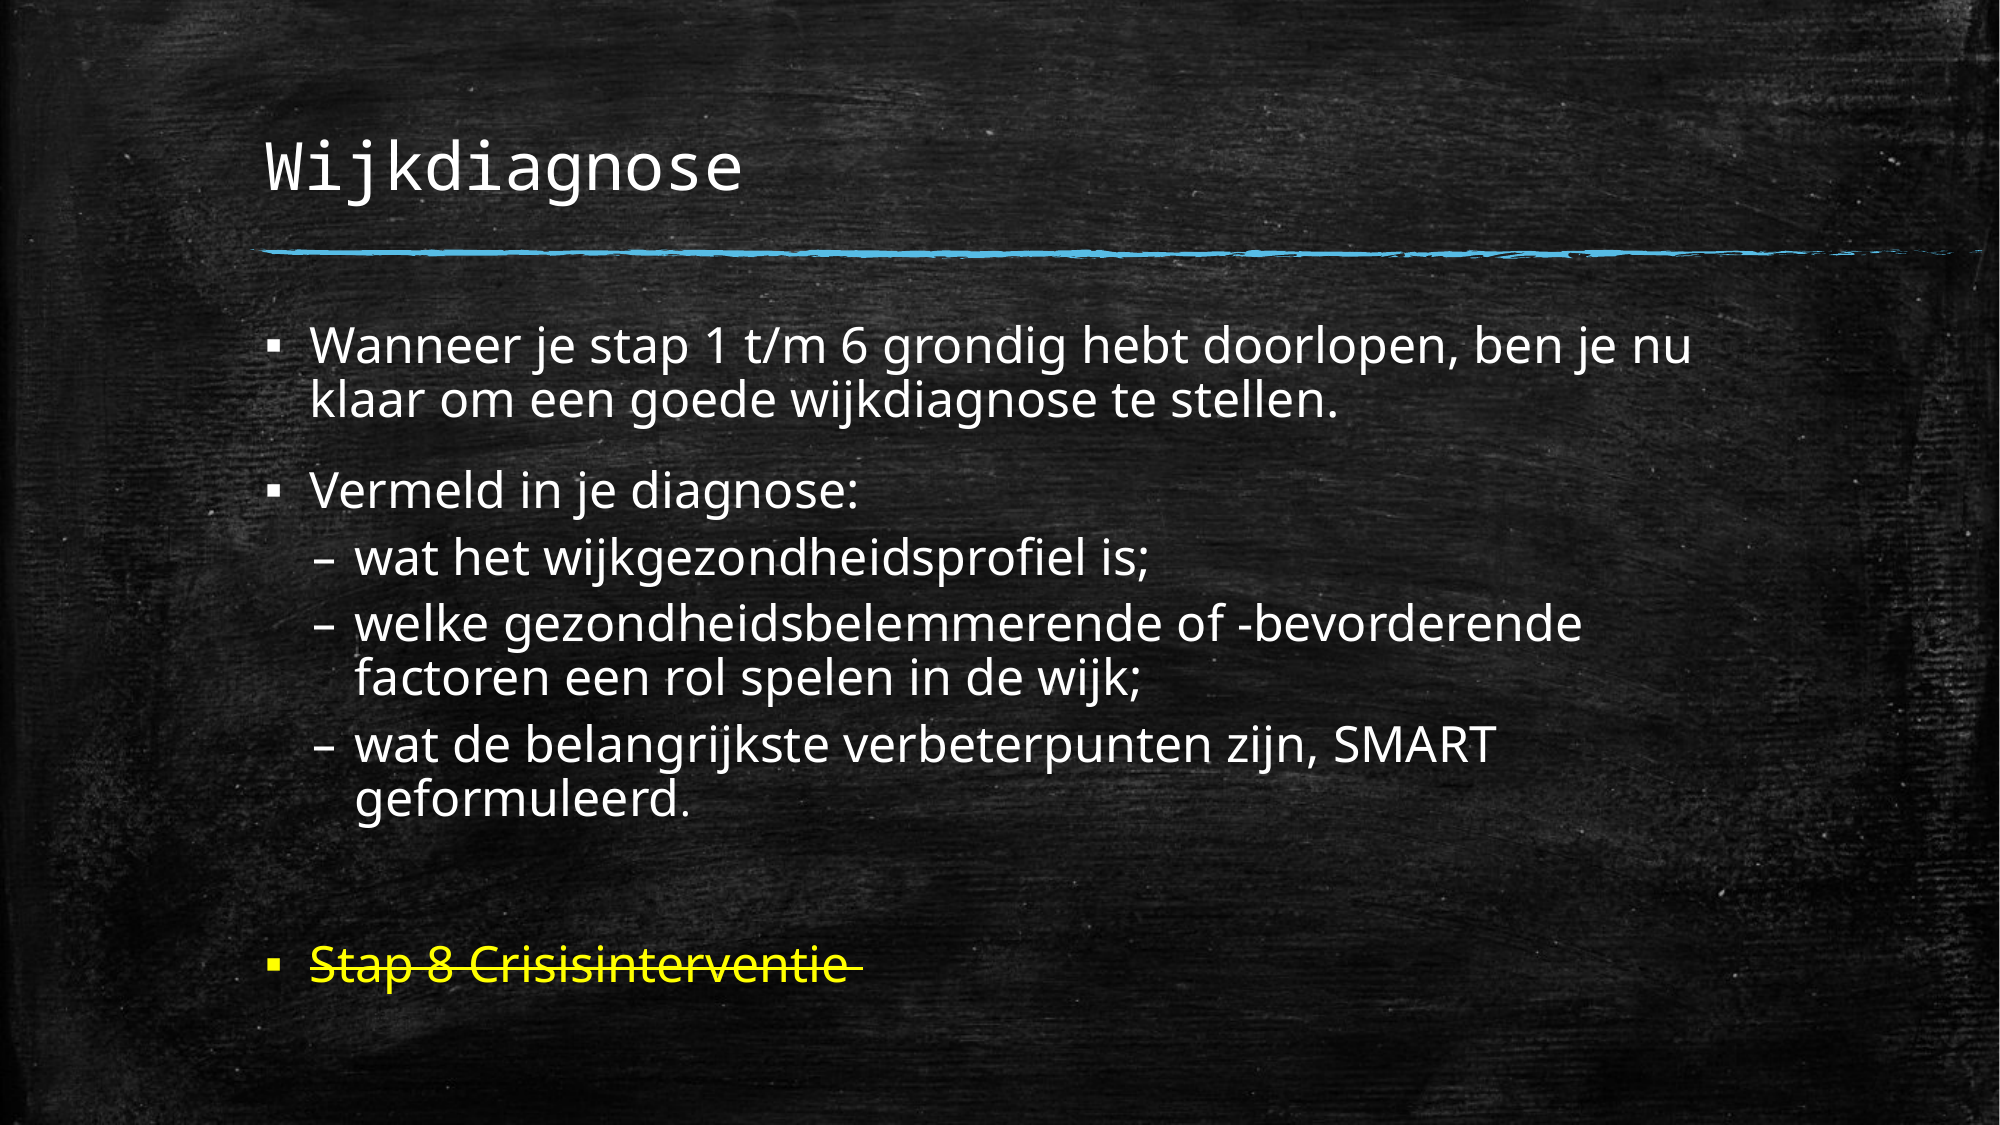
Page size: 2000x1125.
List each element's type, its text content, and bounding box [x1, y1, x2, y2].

title Wijkdiagnose [249, 45, 1750, 213]
list Wanneer je stap 1 t/m 6 grondig hebt doorlopen, ben je nu klaar om een goede wijkdiagnose te stellen. Vermeld in je diagnose: wat het wijkgezondheidsprofiel is; welke gezondheidsbelemmerende of ‐bevorderende factoren een rol spelen in de wijk; wat de belangrijkste verbeterpunten zijn, SMART geformuleerd. Stap 8 Crisisinterventie [249, 312, 1750, 1013]
